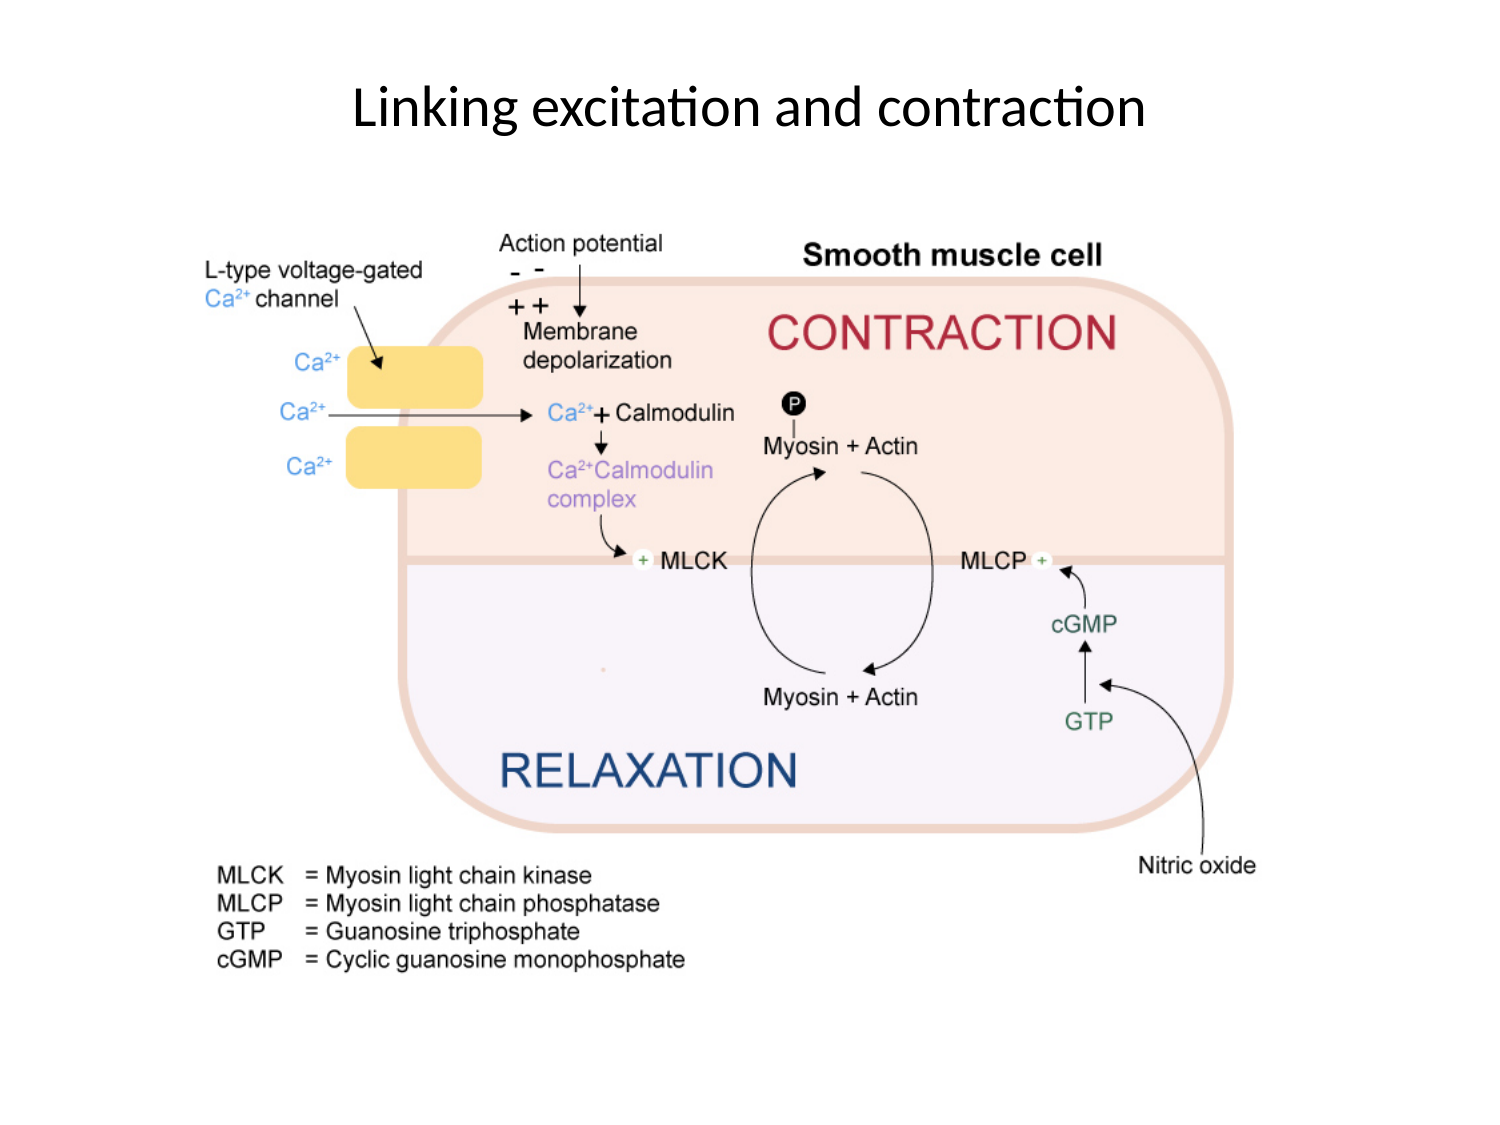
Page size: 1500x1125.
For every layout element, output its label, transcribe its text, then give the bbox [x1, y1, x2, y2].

title Linking excitation and contraction [74, 44, 1426, 162]
picture [173, 219, 1327, 977]
